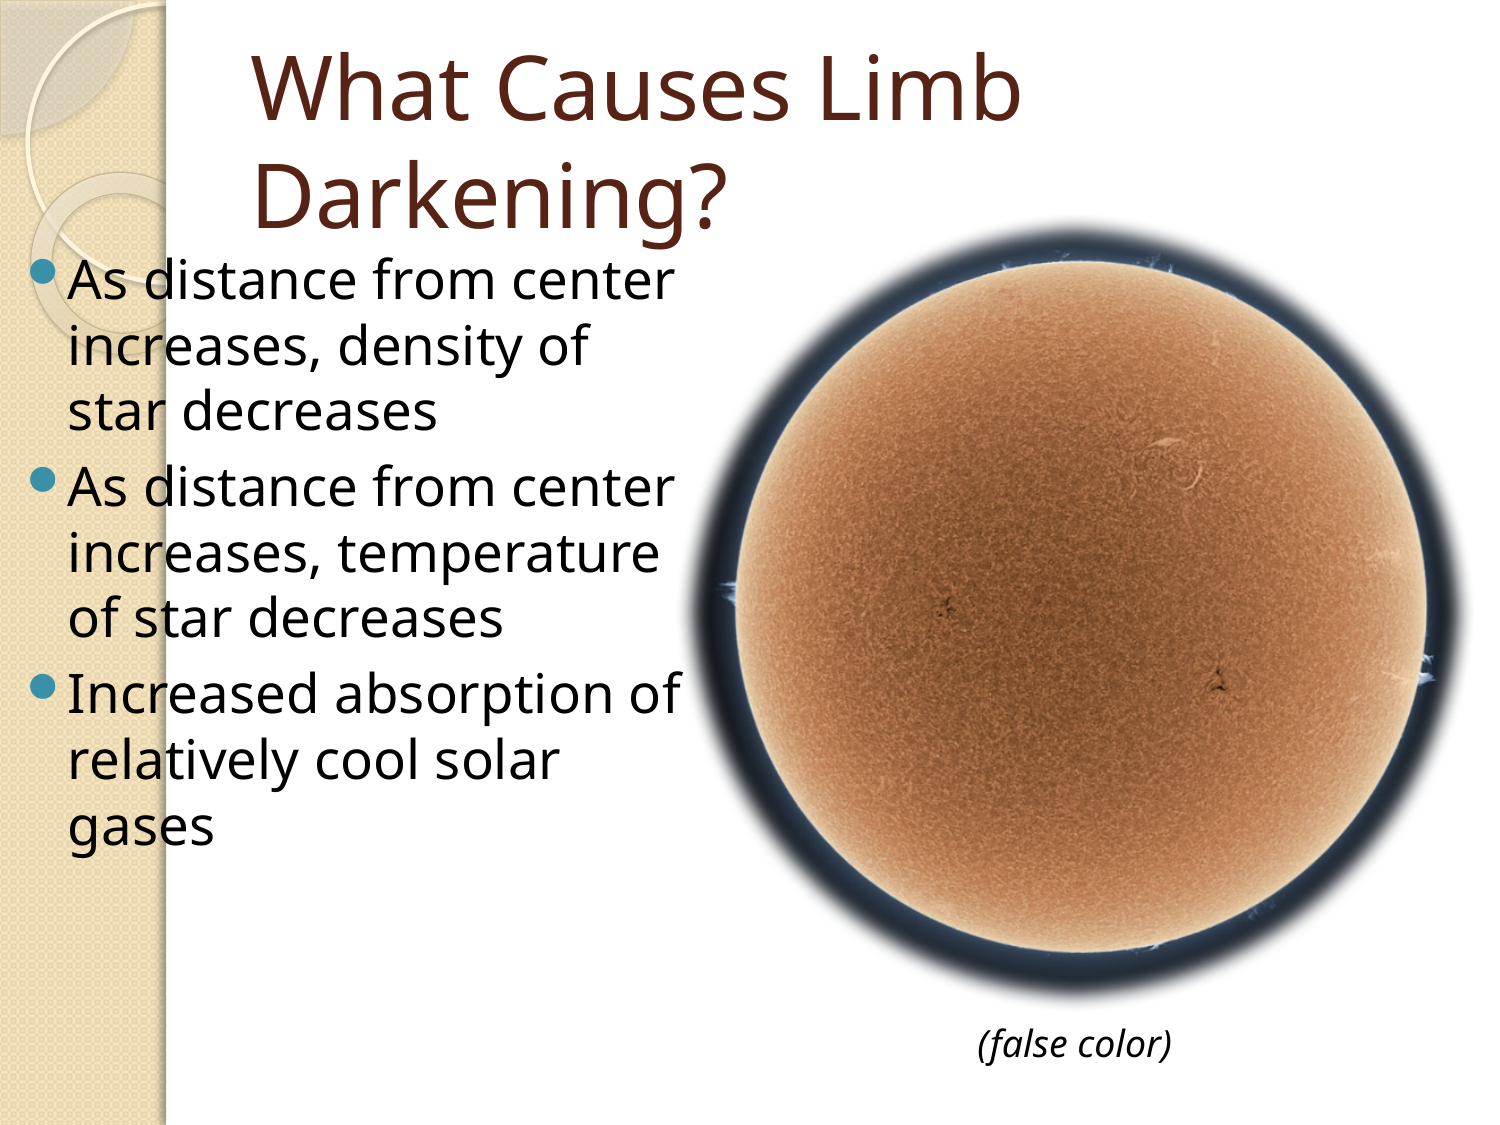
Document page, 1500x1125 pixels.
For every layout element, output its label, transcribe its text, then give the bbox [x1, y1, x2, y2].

text_box (false color) [806, 1024, 1344, 1073]
list As distance from center increases, density of star decreases As distance from center increases, temperature of star decreases Increased absorption of relatively cool solar gases [0, 237, 667, 980]
title What Causes Limb Darkening? [235, 45, 1466, 233]
picture [674, 212, 1476, 1013]
